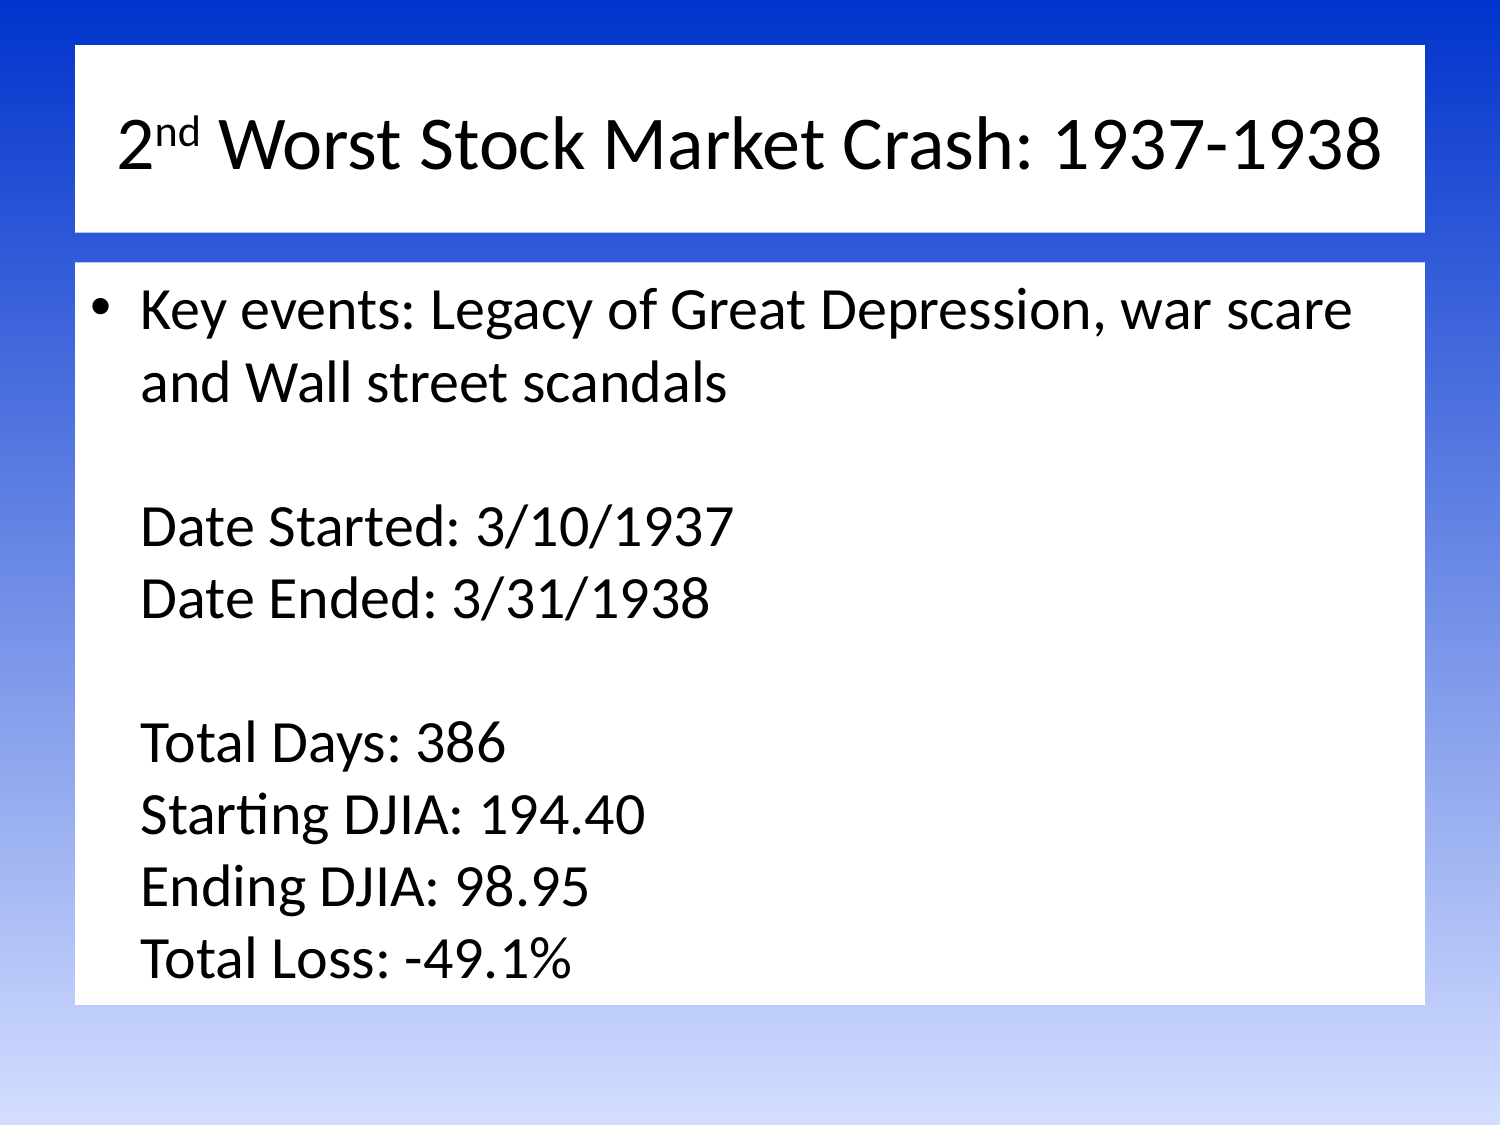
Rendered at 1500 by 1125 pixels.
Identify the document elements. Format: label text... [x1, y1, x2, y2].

title 2nd Worst Stock Market Crash: 1937-1938 [75, 45, 1425, 233]
list Key events: Legacy of Great Depression, war scare and Wall street scandals Date Started: 3/10/1937 Date Ended: 3/31/1938 Total Days: 386 Starting DJIA: 194.40 Ending DJIA: 98.95 Total Loss: -49.1% [75, 262, 1425, 1005]
